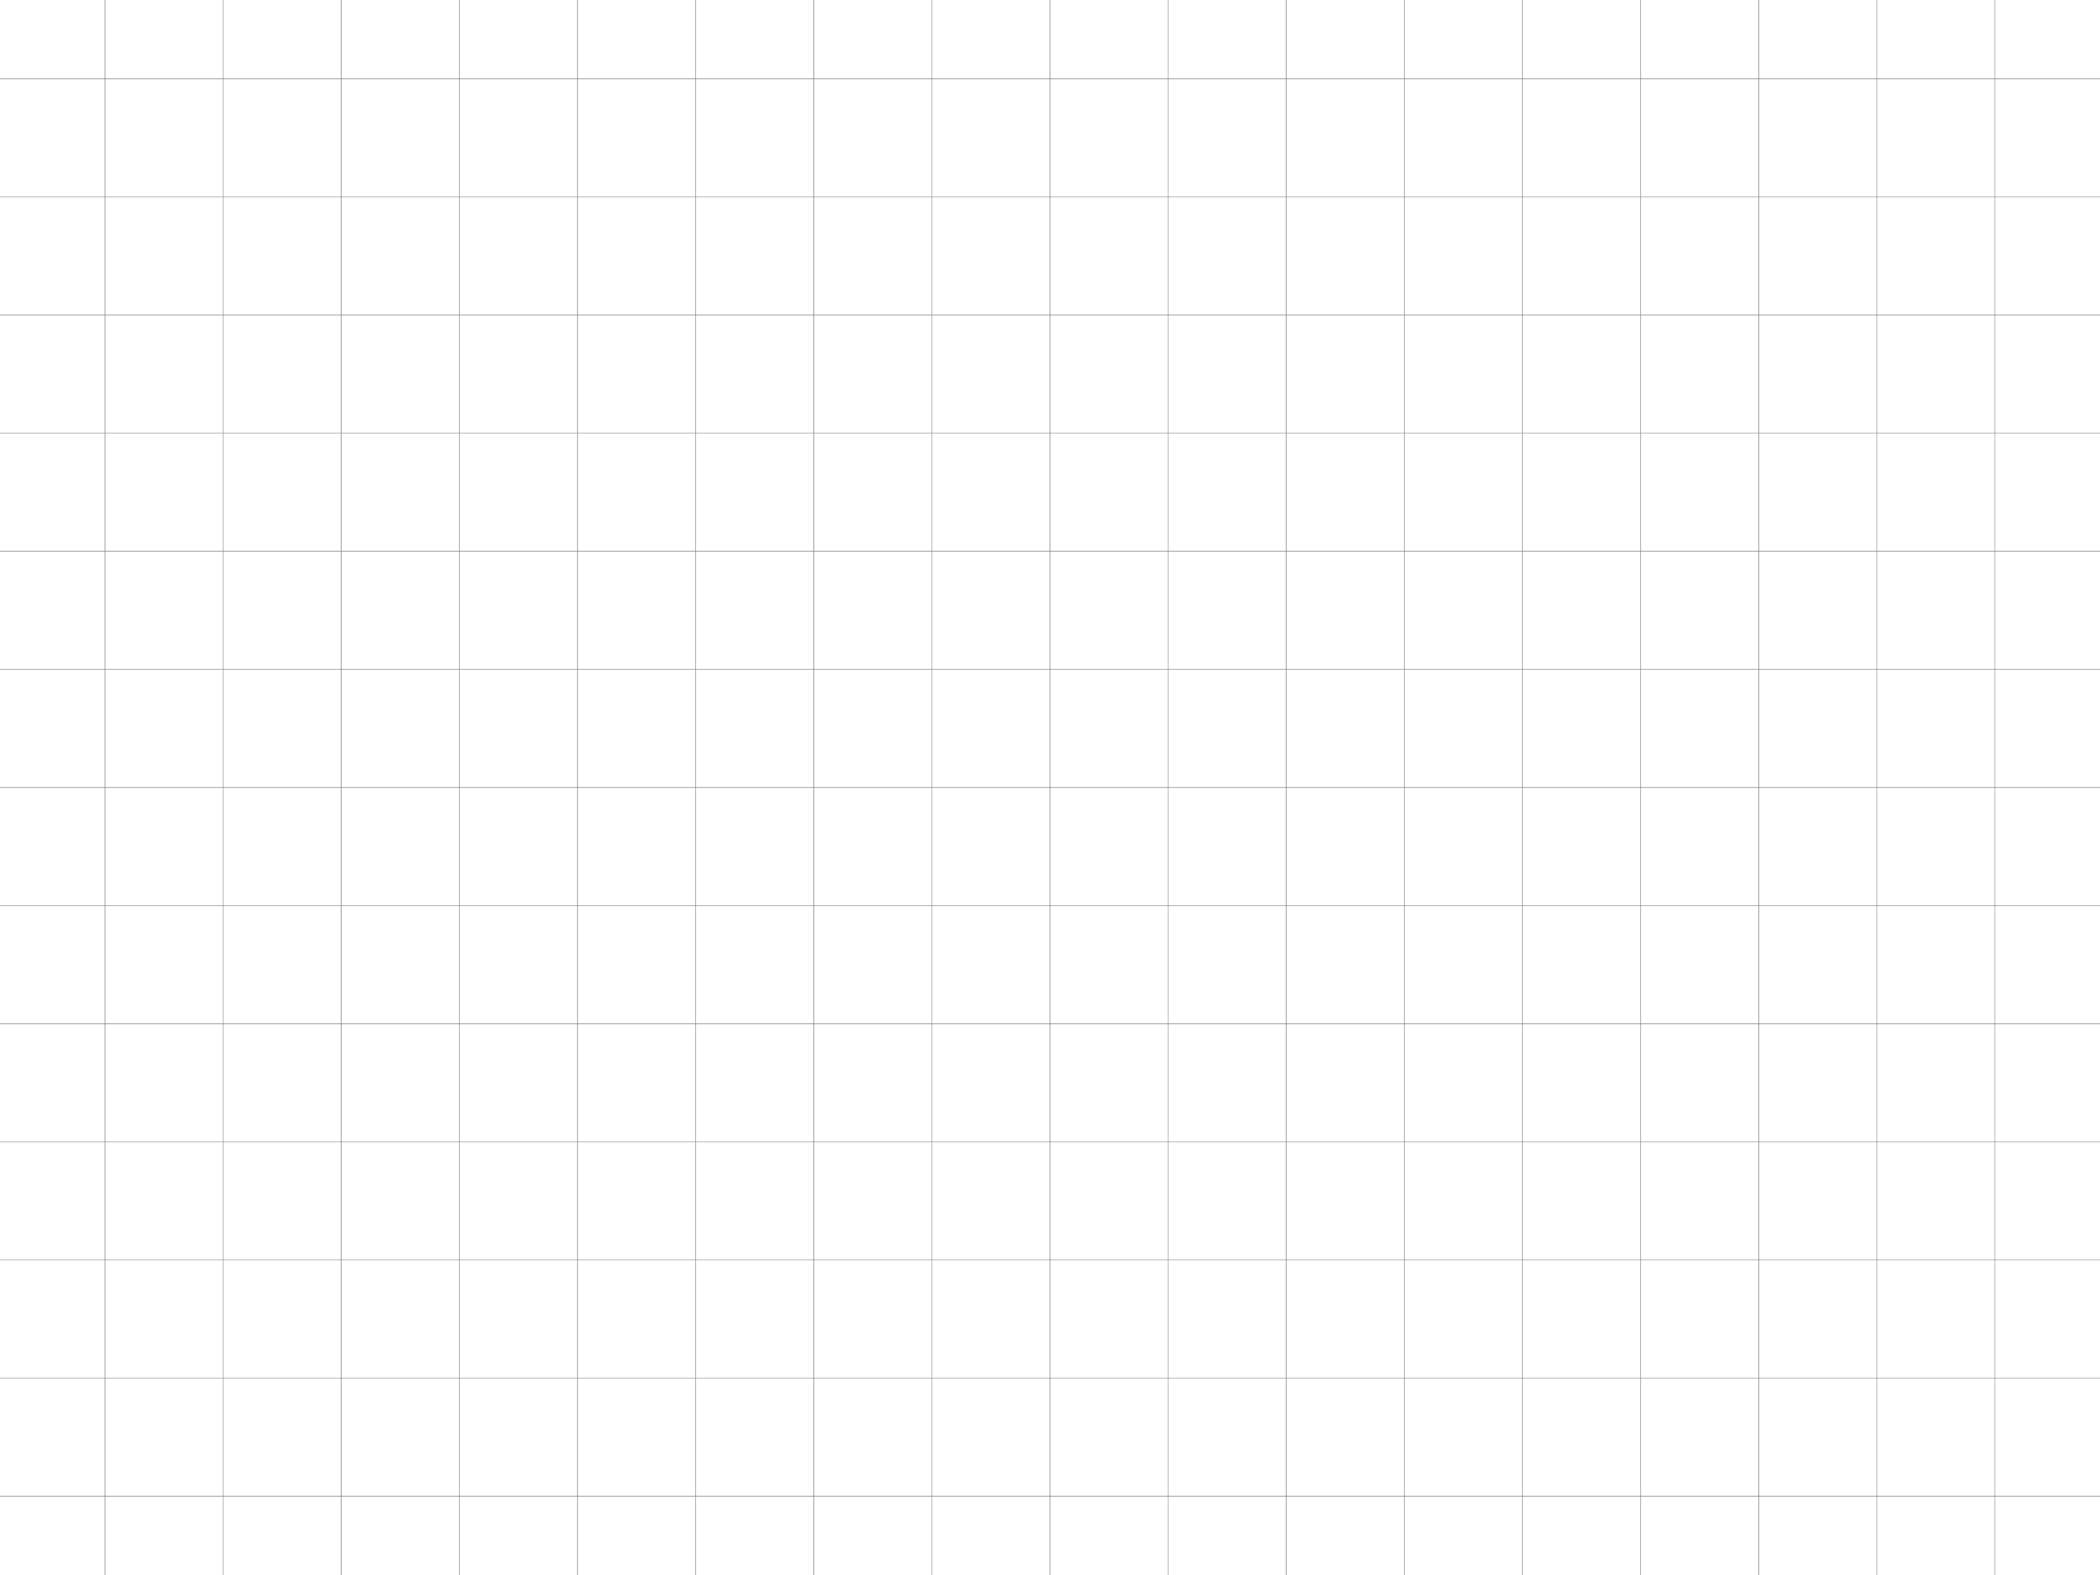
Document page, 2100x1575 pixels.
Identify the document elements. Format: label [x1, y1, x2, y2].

text_box [0, 0, 2100, 1575]
